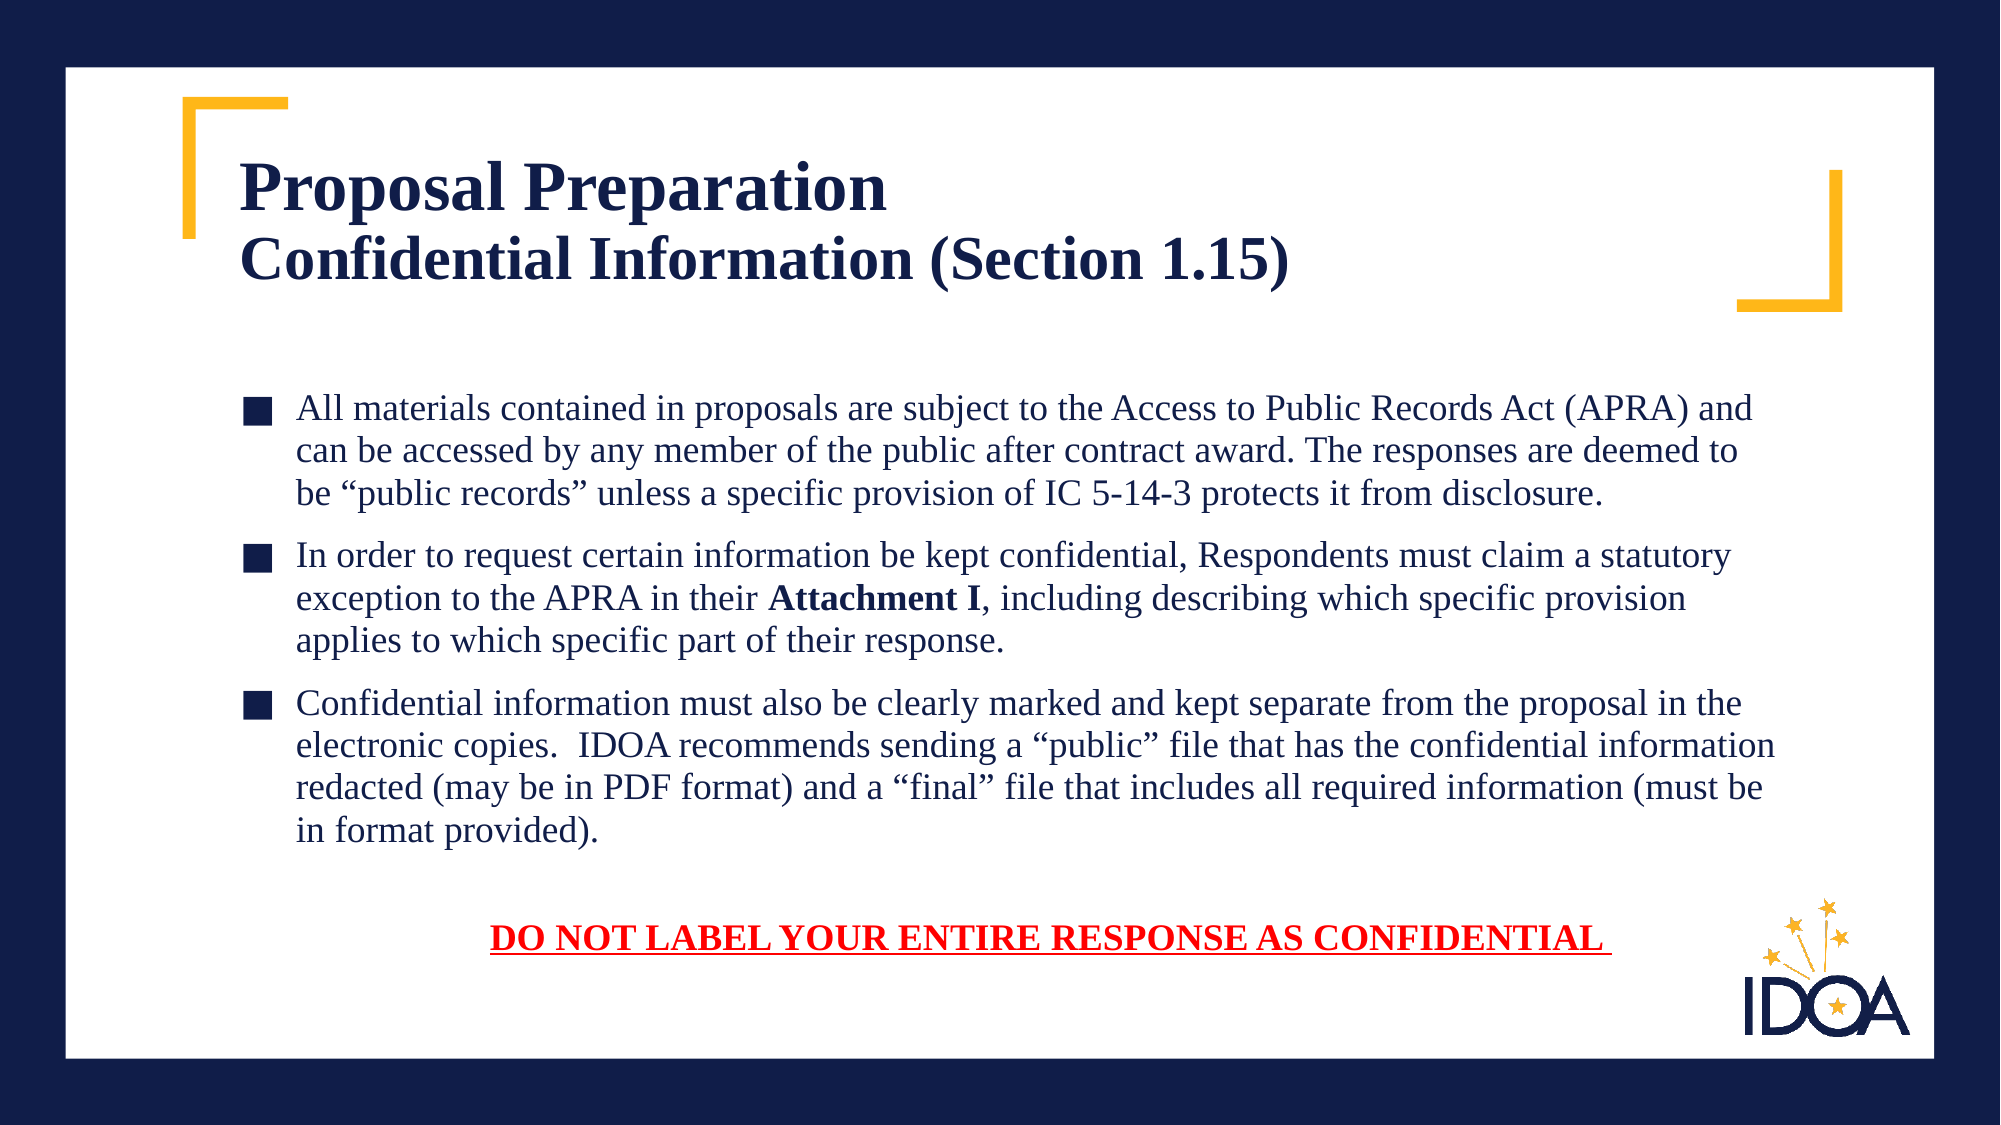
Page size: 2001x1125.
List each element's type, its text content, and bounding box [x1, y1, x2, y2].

list All materials contained in proposals are subject to the Access to Public Records Act (APRA) and can be accessed by any member of the public after contract award. The responses are deemed to be “public records” unless a specific provision of IC 5-14-3 protects it from disclosure. In order to request certain information be kept confidential, Respondents must claim a statutory exception to the APRA in their Attachment I, including describing which specific provision applies to which specific part of their response. Confidential information must also be clearly marked and kept separate from the proposal in the electronic copies. IDOA recommends sending a “public” file that has the confidential information redacted (may be in PDF format) and a “final” file that includes all required information (must be in format provided). DO NOT LABEL YOUR ENTIRE RESPONSE AS CONFIDENTIAL [225, 313, 1800, 983]
title Proposal Preparation Confidential Information (Section 1.15) [225, 142, 1800, 279]
picture [1702, 857, 1959, 1114]
